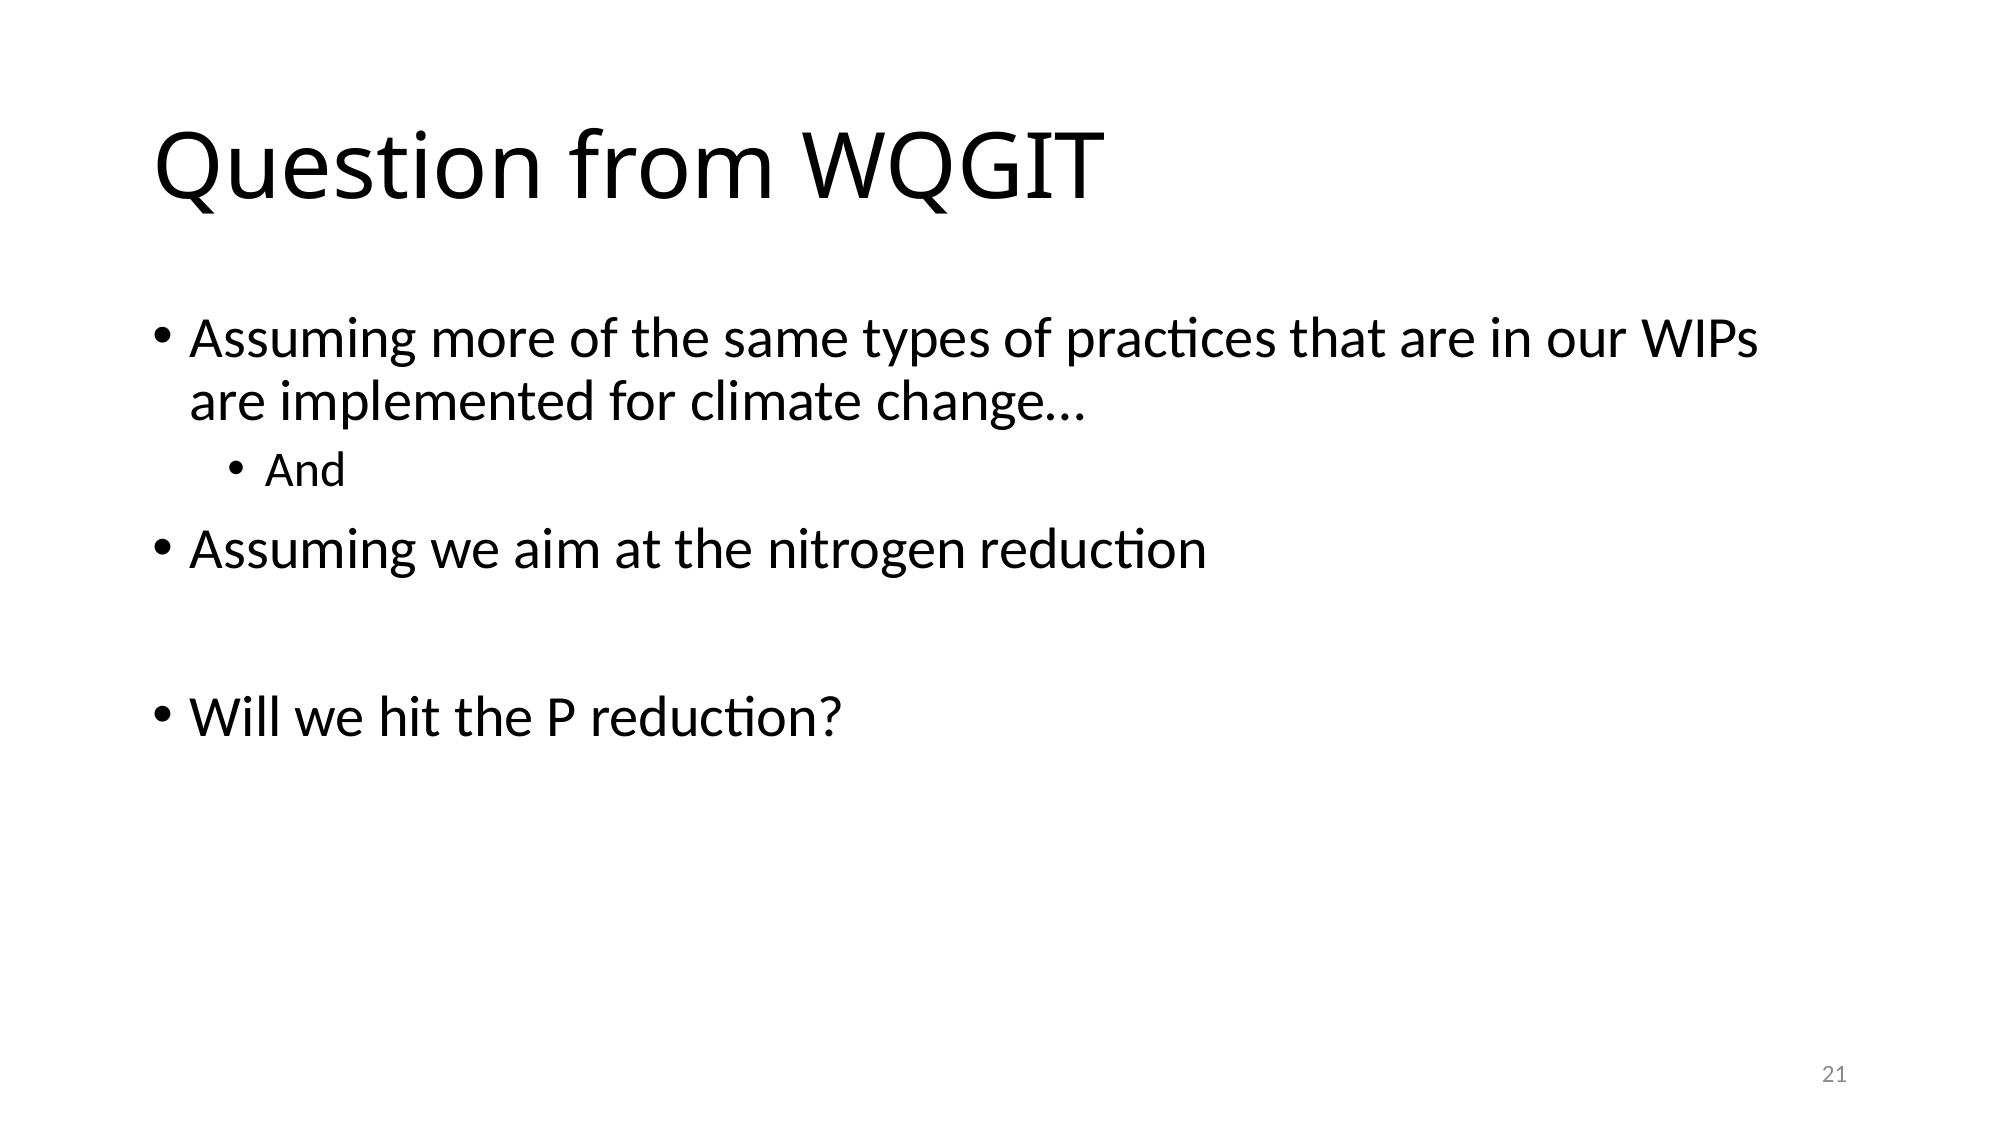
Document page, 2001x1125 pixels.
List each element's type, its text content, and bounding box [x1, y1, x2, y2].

slide_number 21 [1412, 1042, 1863, 1103]
title Question from WQGIT [137, 59, 1863, 278]
list Assuming more of the same types of practices that are in our WIPs are implemented for climate change… And Assuming we aim at the nitrogen reduction Will we hit the P reduction? [137, 299, 1863, 1014]
